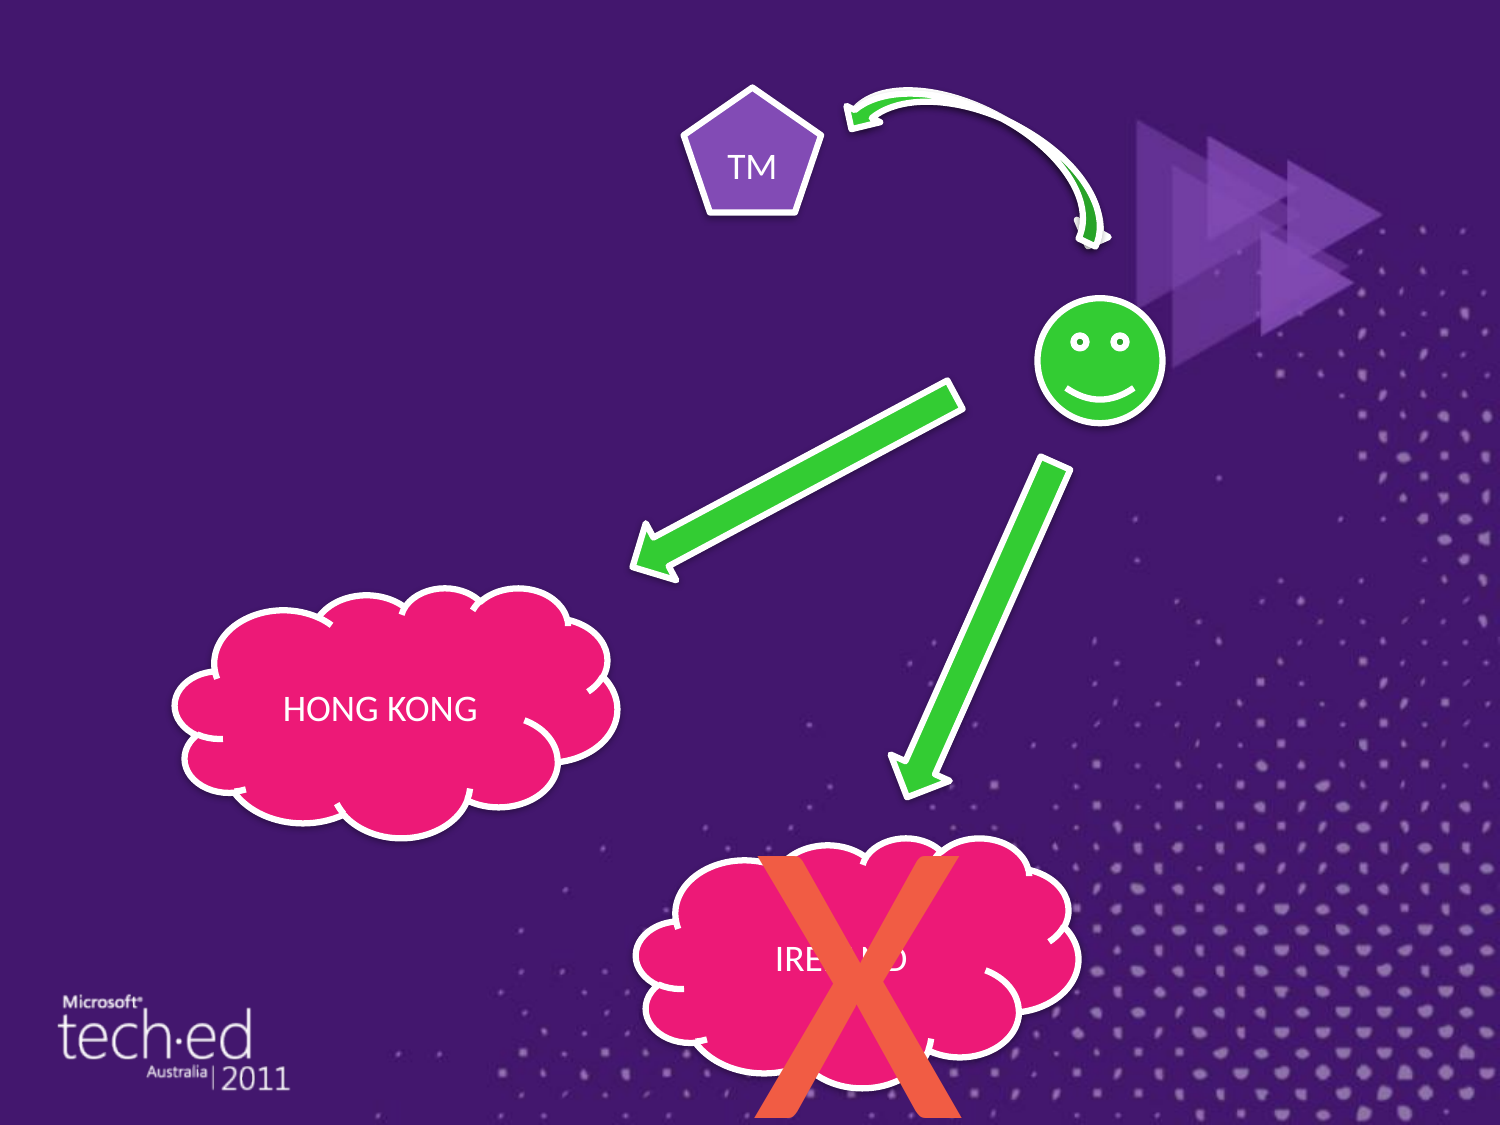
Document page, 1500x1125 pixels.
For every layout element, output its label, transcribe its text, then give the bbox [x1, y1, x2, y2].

text_box IRELAND [632, 857, 737, 1073]
text_box [923, 453, 1074, 795]
text_box IRELAND [923, 835, 1082, 1066]
text_box [843, 90, 1103, 250]
text_box TM [680, 84, 825, 216]
text_box [629, 377, 966, 584]
text_box X [737, 702, 923, 1125]
picture [0, 0, 1500, 1125]
text_box [1105, 232, 1112, 243]
text_box [857, 87, 984, 105]
text_box HONG KONG [171, 585, 621, 842]
text_box [1034, 295, 1166, 427]
